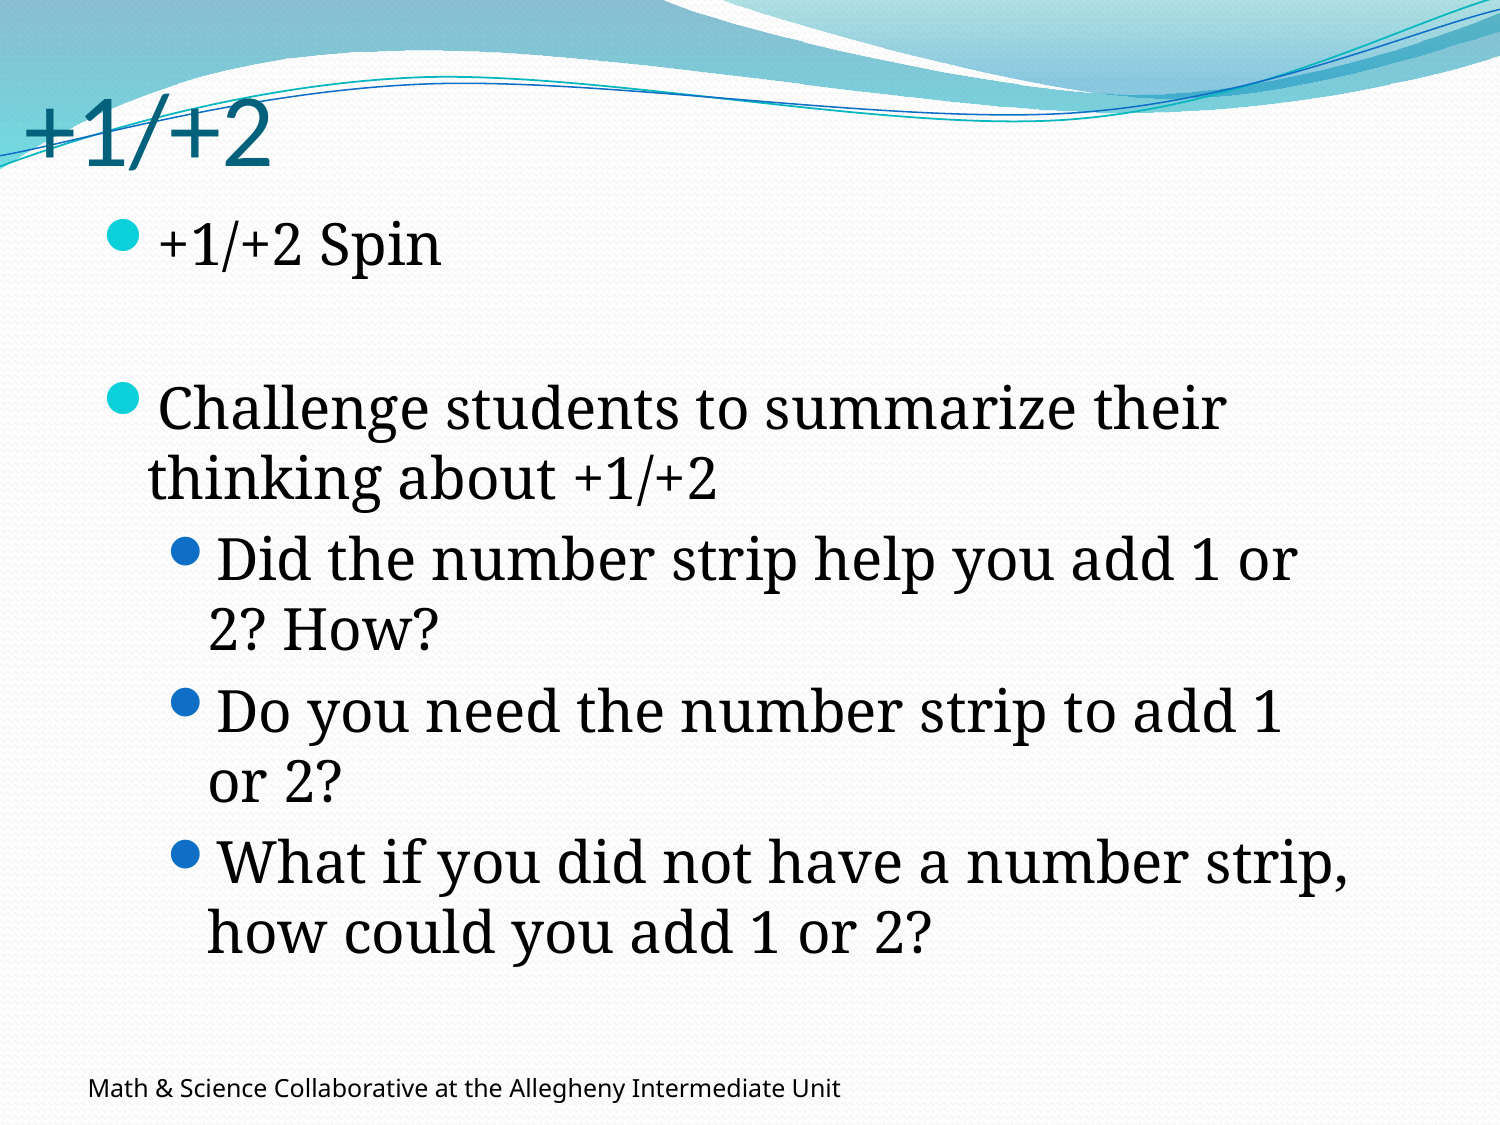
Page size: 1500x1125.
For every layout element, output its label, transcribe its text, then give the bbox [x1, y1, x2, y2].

title +1/+2 [24, 0, 1152, 188]
list +1/+2 Spin Challenge students to summarize their thinking about +1/+2 Did the number strip help you add 1 or 2? How? Do you need the number strip to add 1 or 2? What if you did not have a number strip, how could you add 1 or 2? [87, 200, 1375, 900]
footer Math & Science Collaborative at the Allegheny Intermediate Unit [87, 1025, 1075, 1103]
